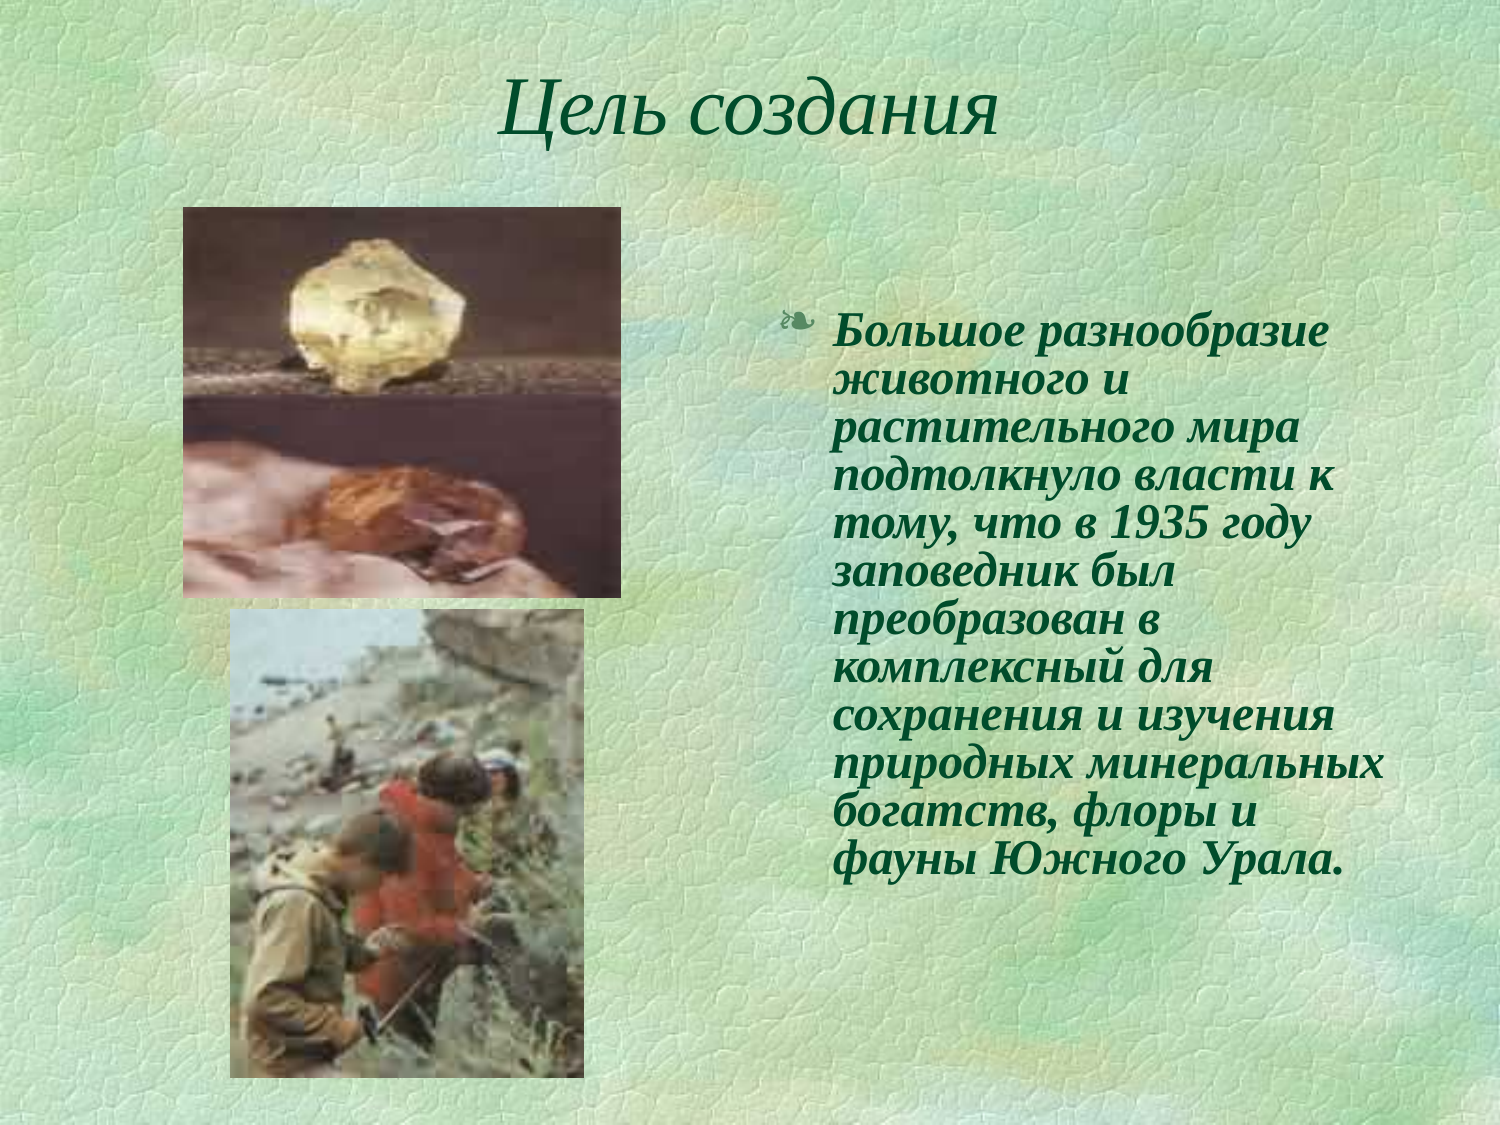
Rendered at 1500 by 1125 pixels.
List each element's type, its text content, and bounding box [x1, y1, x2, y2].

title Цель создания [112, 74, 1388, 159]
picture [0, 0, 1500, 1125]
list Большое разнообразие животного и растительного мира подтолкнуло власти к тому, что в 1935 году заповедник был преобразован в комплексный для сохранения и изучения природных минеральных богатств, флоры и фауны Южного Урала. [761, 262, 1425, 1125]
